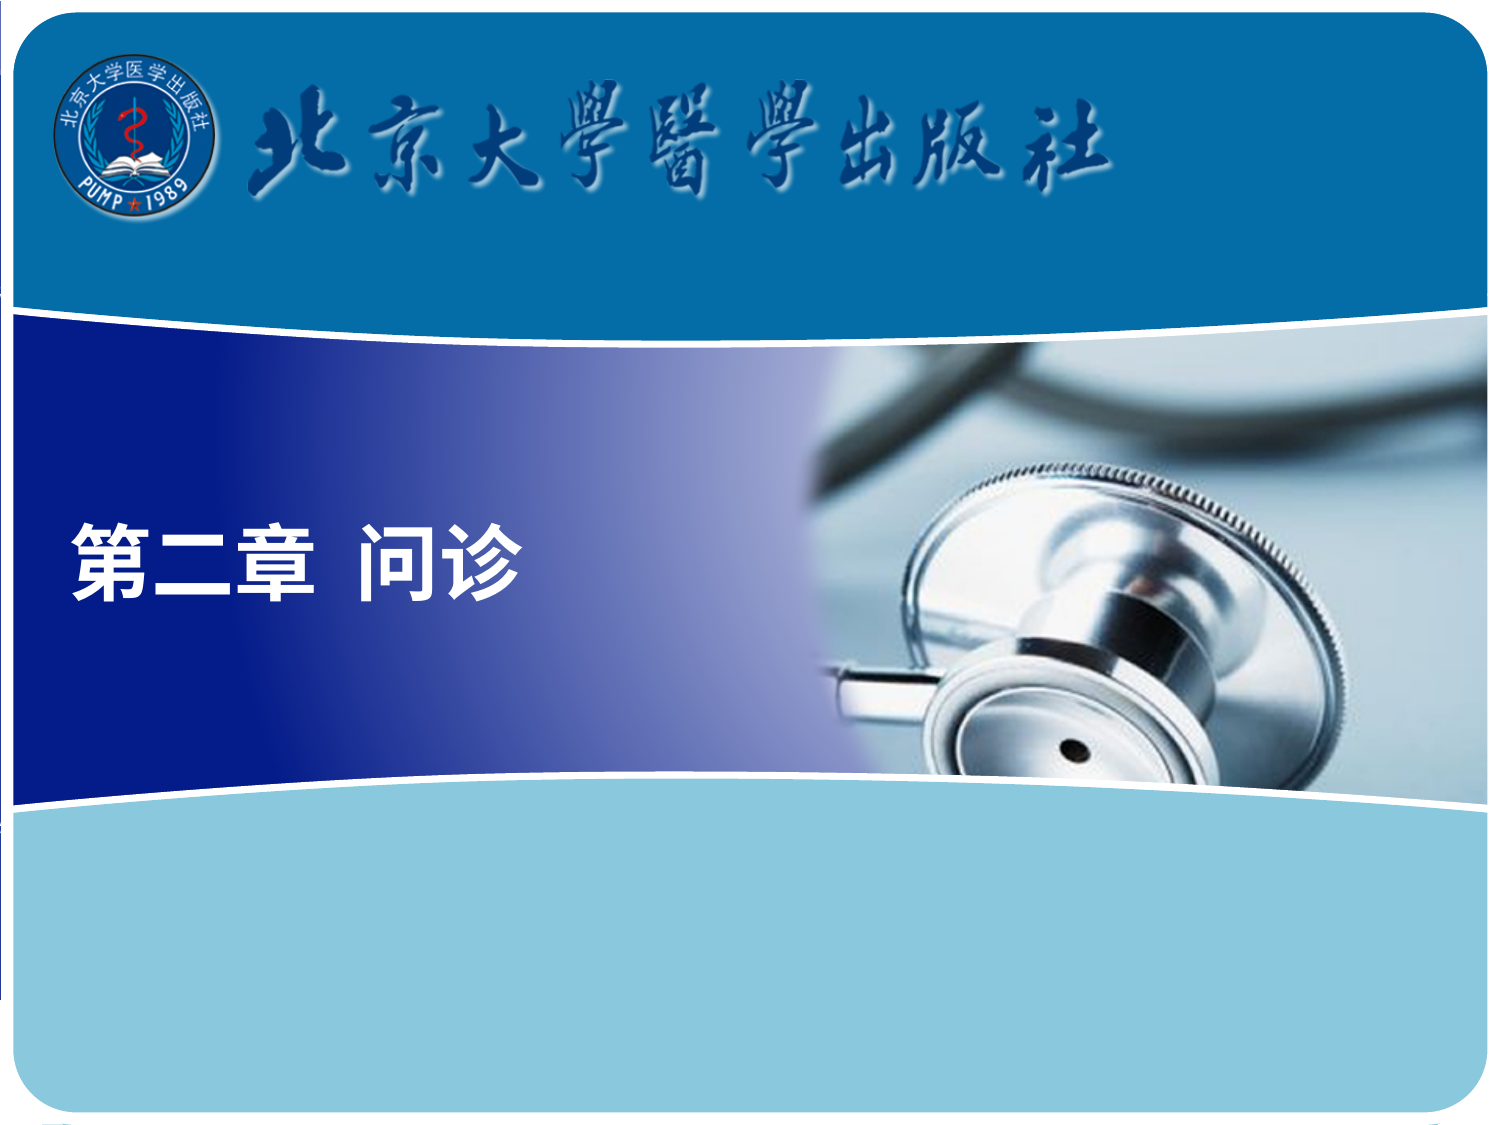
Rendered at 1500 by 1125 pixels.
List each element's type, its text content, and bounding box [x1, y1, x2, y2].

picture [53, 54, 1117, 225]
title 第二章 问诊 [52, 373, 762, 749]
picture [14, 315, 1487, 805]
